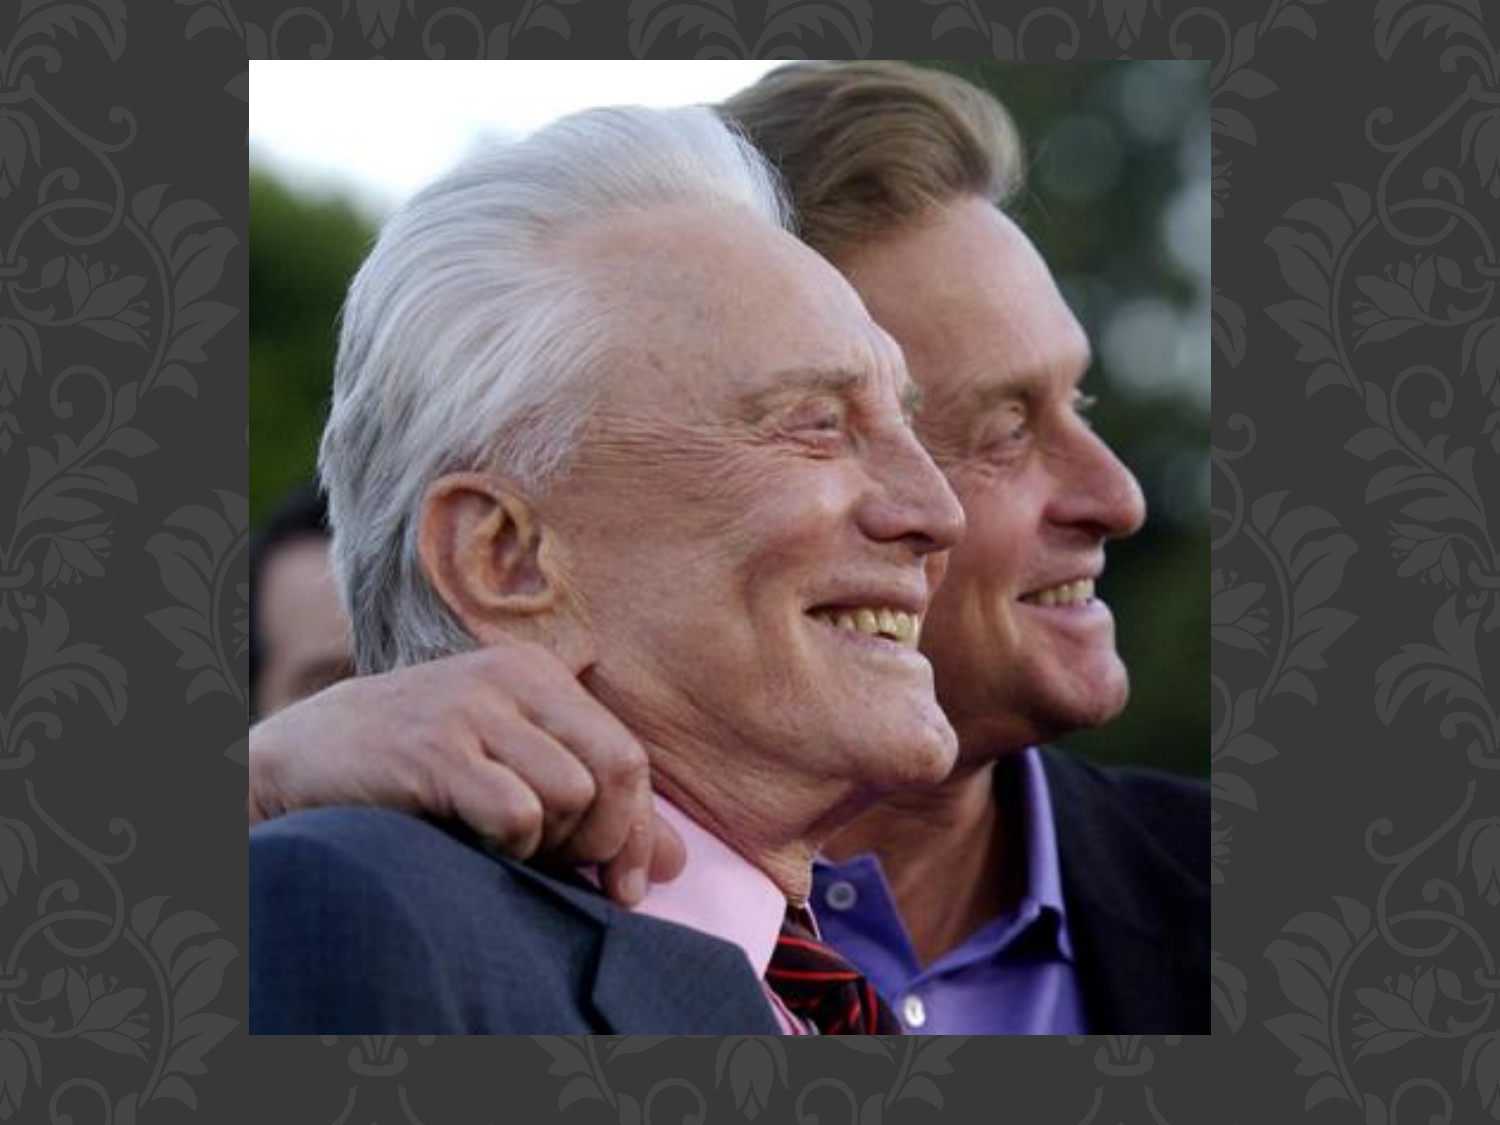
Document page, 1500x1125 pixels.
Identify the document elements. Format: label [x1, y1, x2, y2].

picture [249, 60, 1211, 1036]
